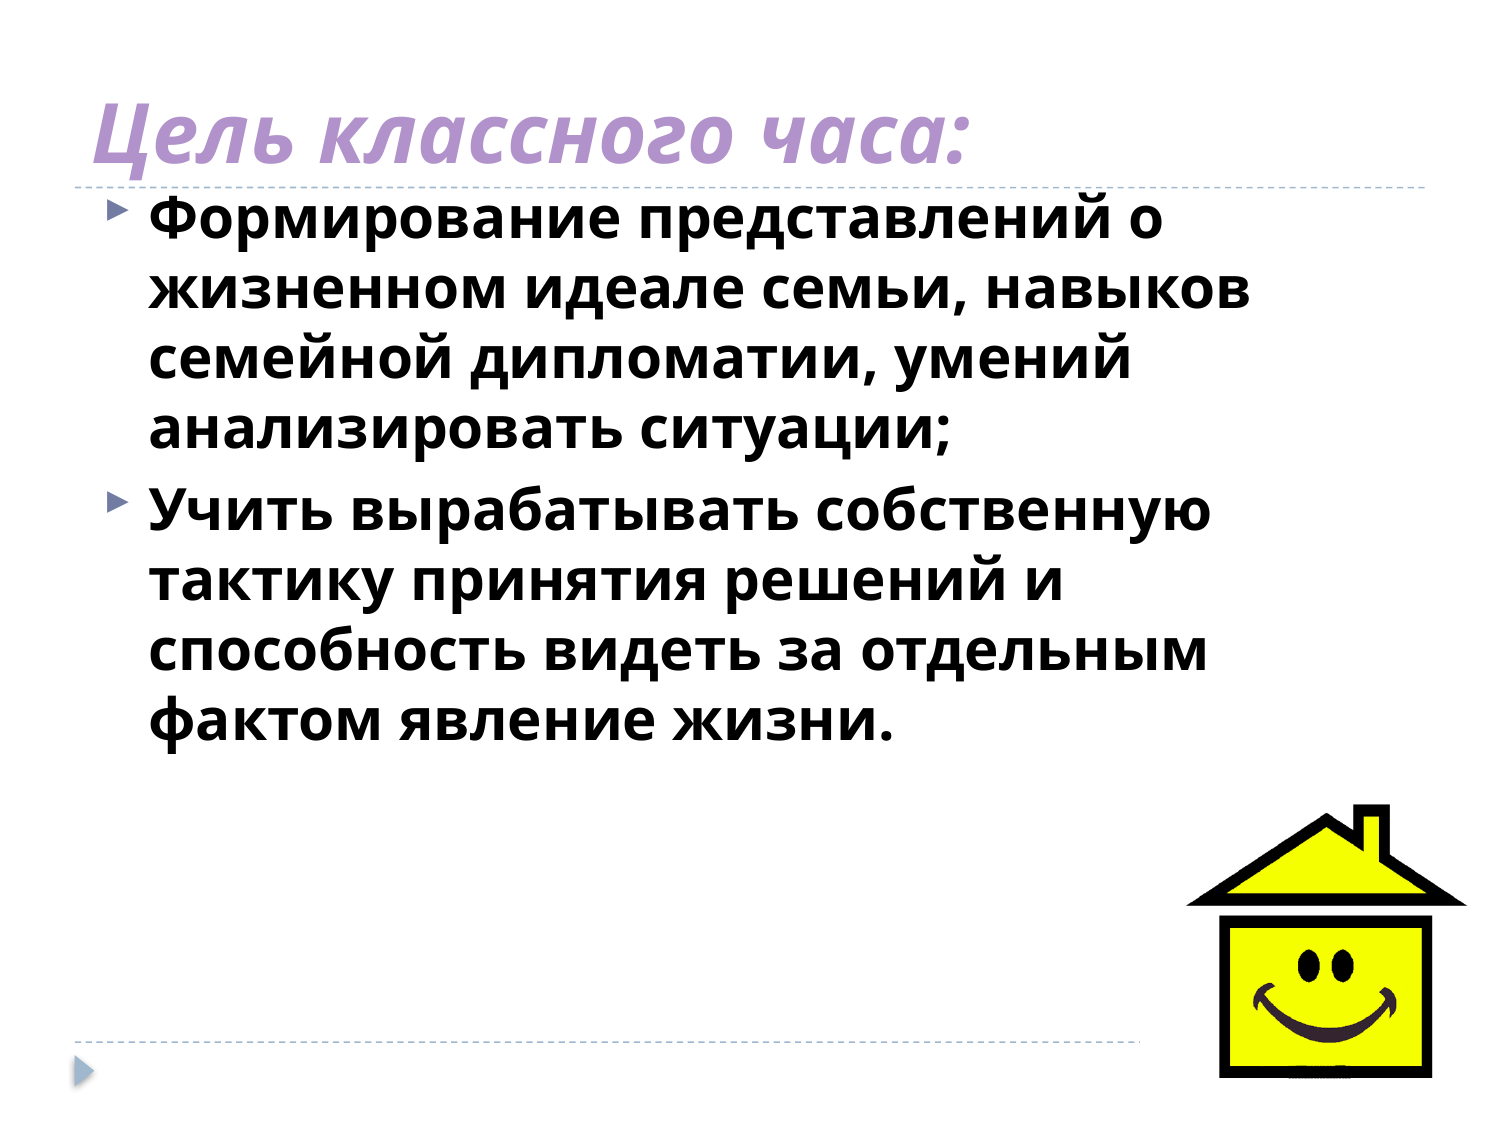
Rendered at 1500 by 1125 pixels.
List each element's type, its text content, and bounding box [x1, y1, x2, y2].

picture [1139, 764, 1500, 1125]
title Цель классного часа: [76, 0, 1427, 188]
list Формирование представлений о жизненном идеале семьи, навыков семейной дипломатии, умений анализировать ситуации; Учить вырабатывать собственную тактику принятия решений и способность видеть за отдельным фактом явление жизни. [88, 172, 1439, 916]
